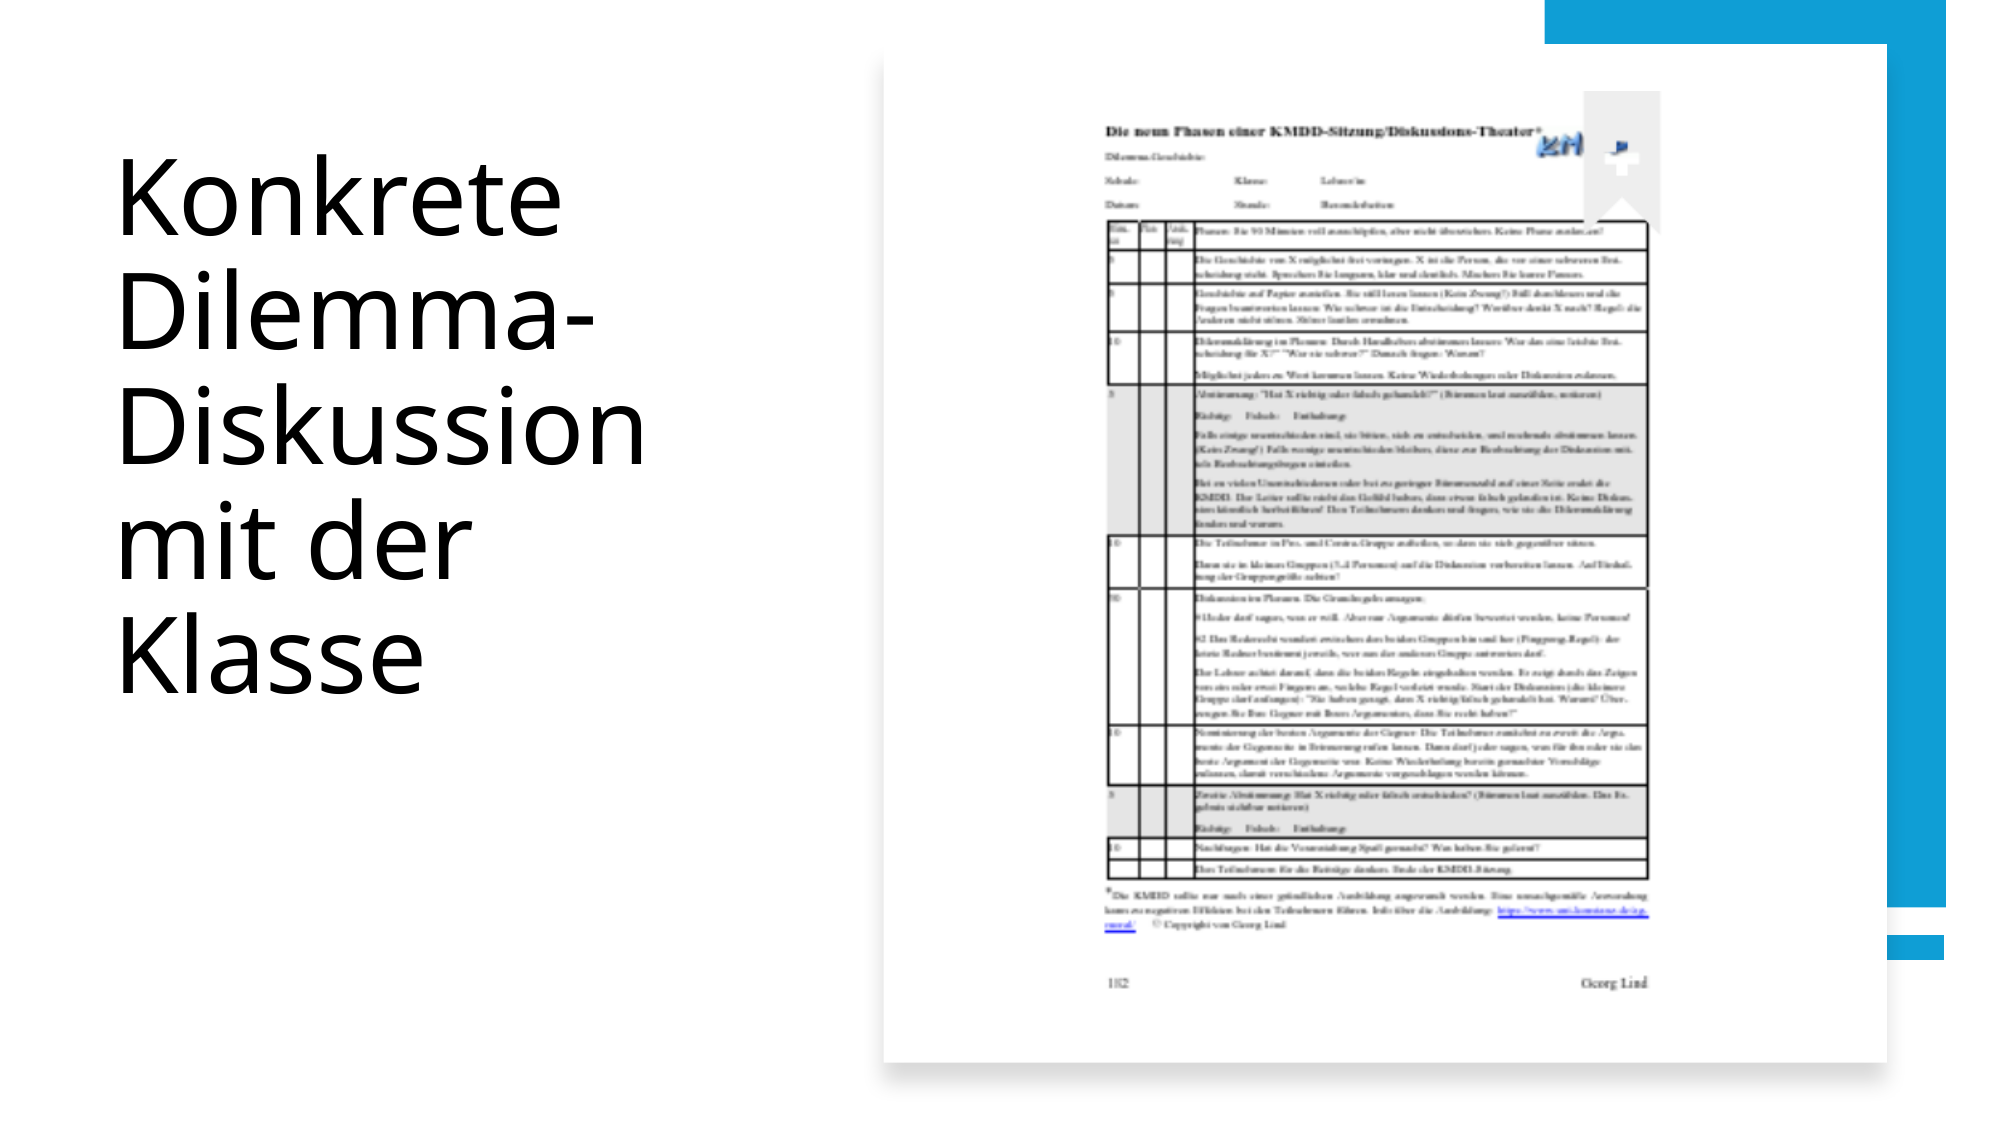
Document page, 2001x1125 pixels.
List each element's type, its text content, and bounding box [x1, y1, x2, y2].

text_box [1544, 0, 1947, 949]
text_box [0, 0, 2000, 1125]
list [1057, 90, 1713, 1016]
text_box [882, 43, 1889, 1064]
title Konkrete Dilemma-Diskussion mit der Klasse [98, 111, 783, 725]
